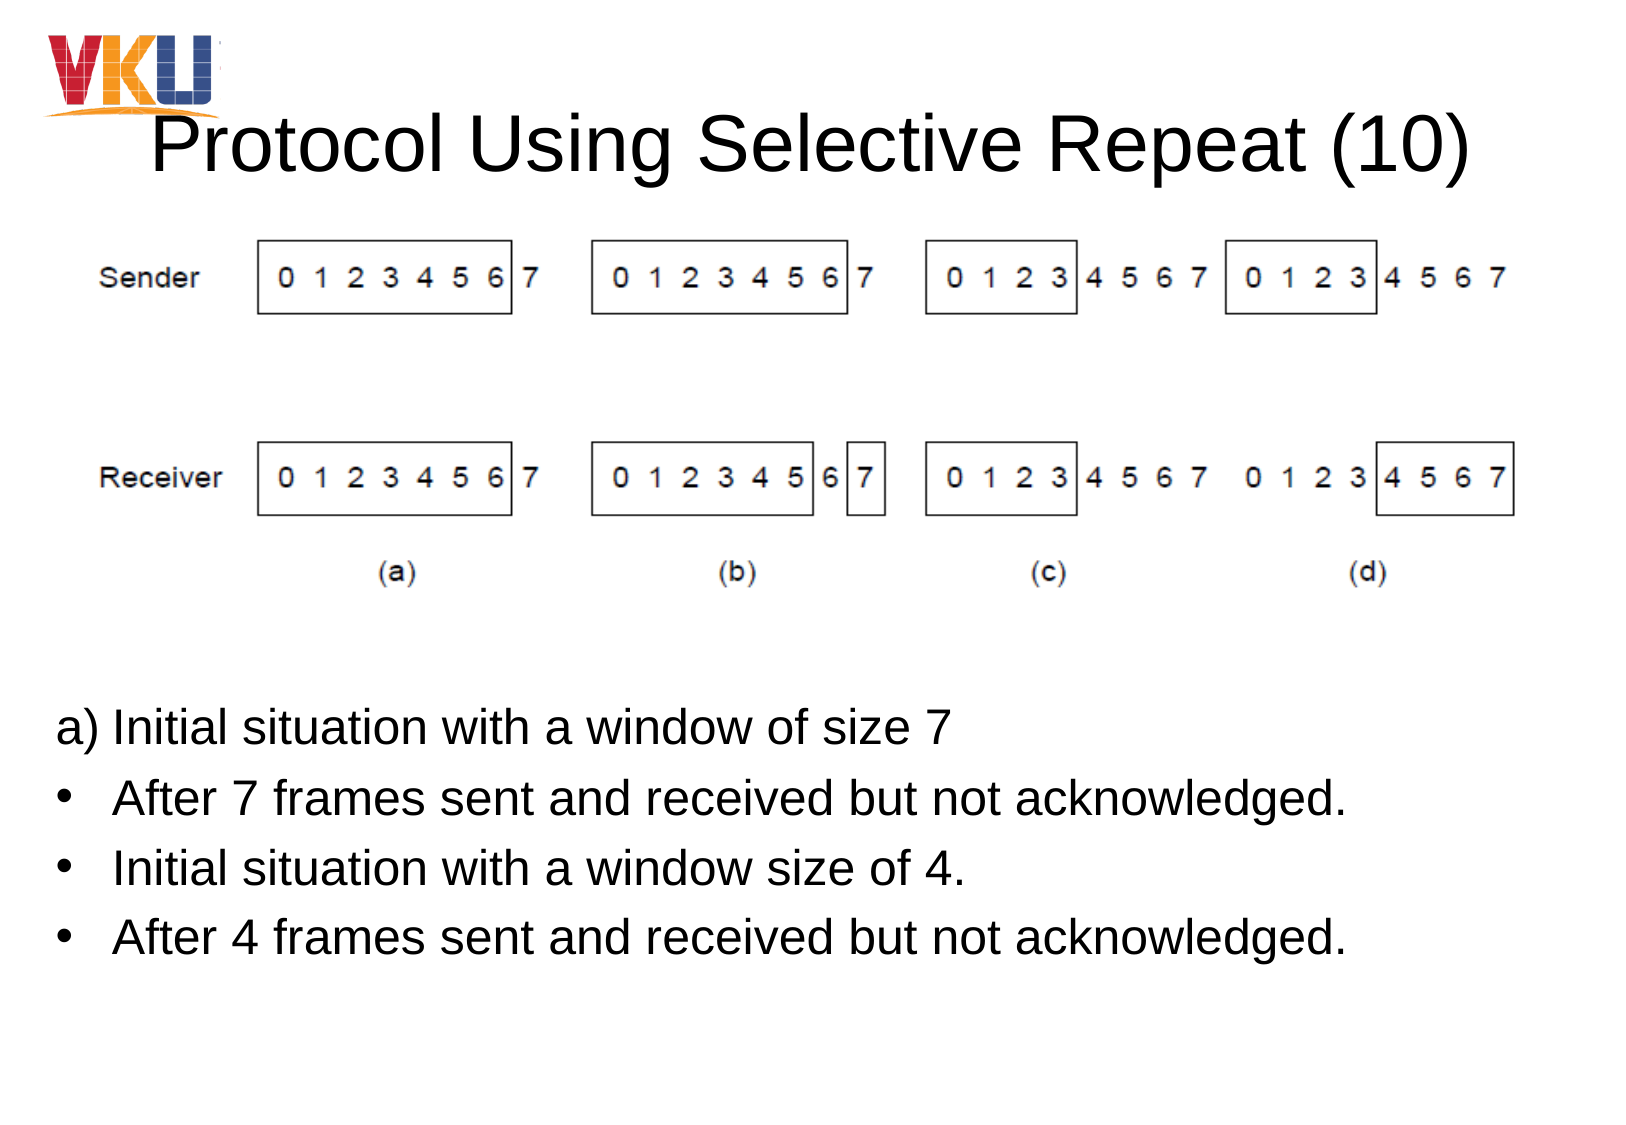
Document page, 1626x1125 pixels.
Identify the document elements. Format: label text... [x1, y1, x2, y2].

list Initial situation with a window of size 7 After 7 frames sent and received but not acknowledged. Initial situation with a window size of 4. After 4 frames sent and received but not acknowledged. [40, 687, 1625, 1075]
title Protocol Using Selective Repeat (10) [81, 45, 1544, 198]
picture [40, 199, 1569, 613]
picture [32, 21, 228, 129]
